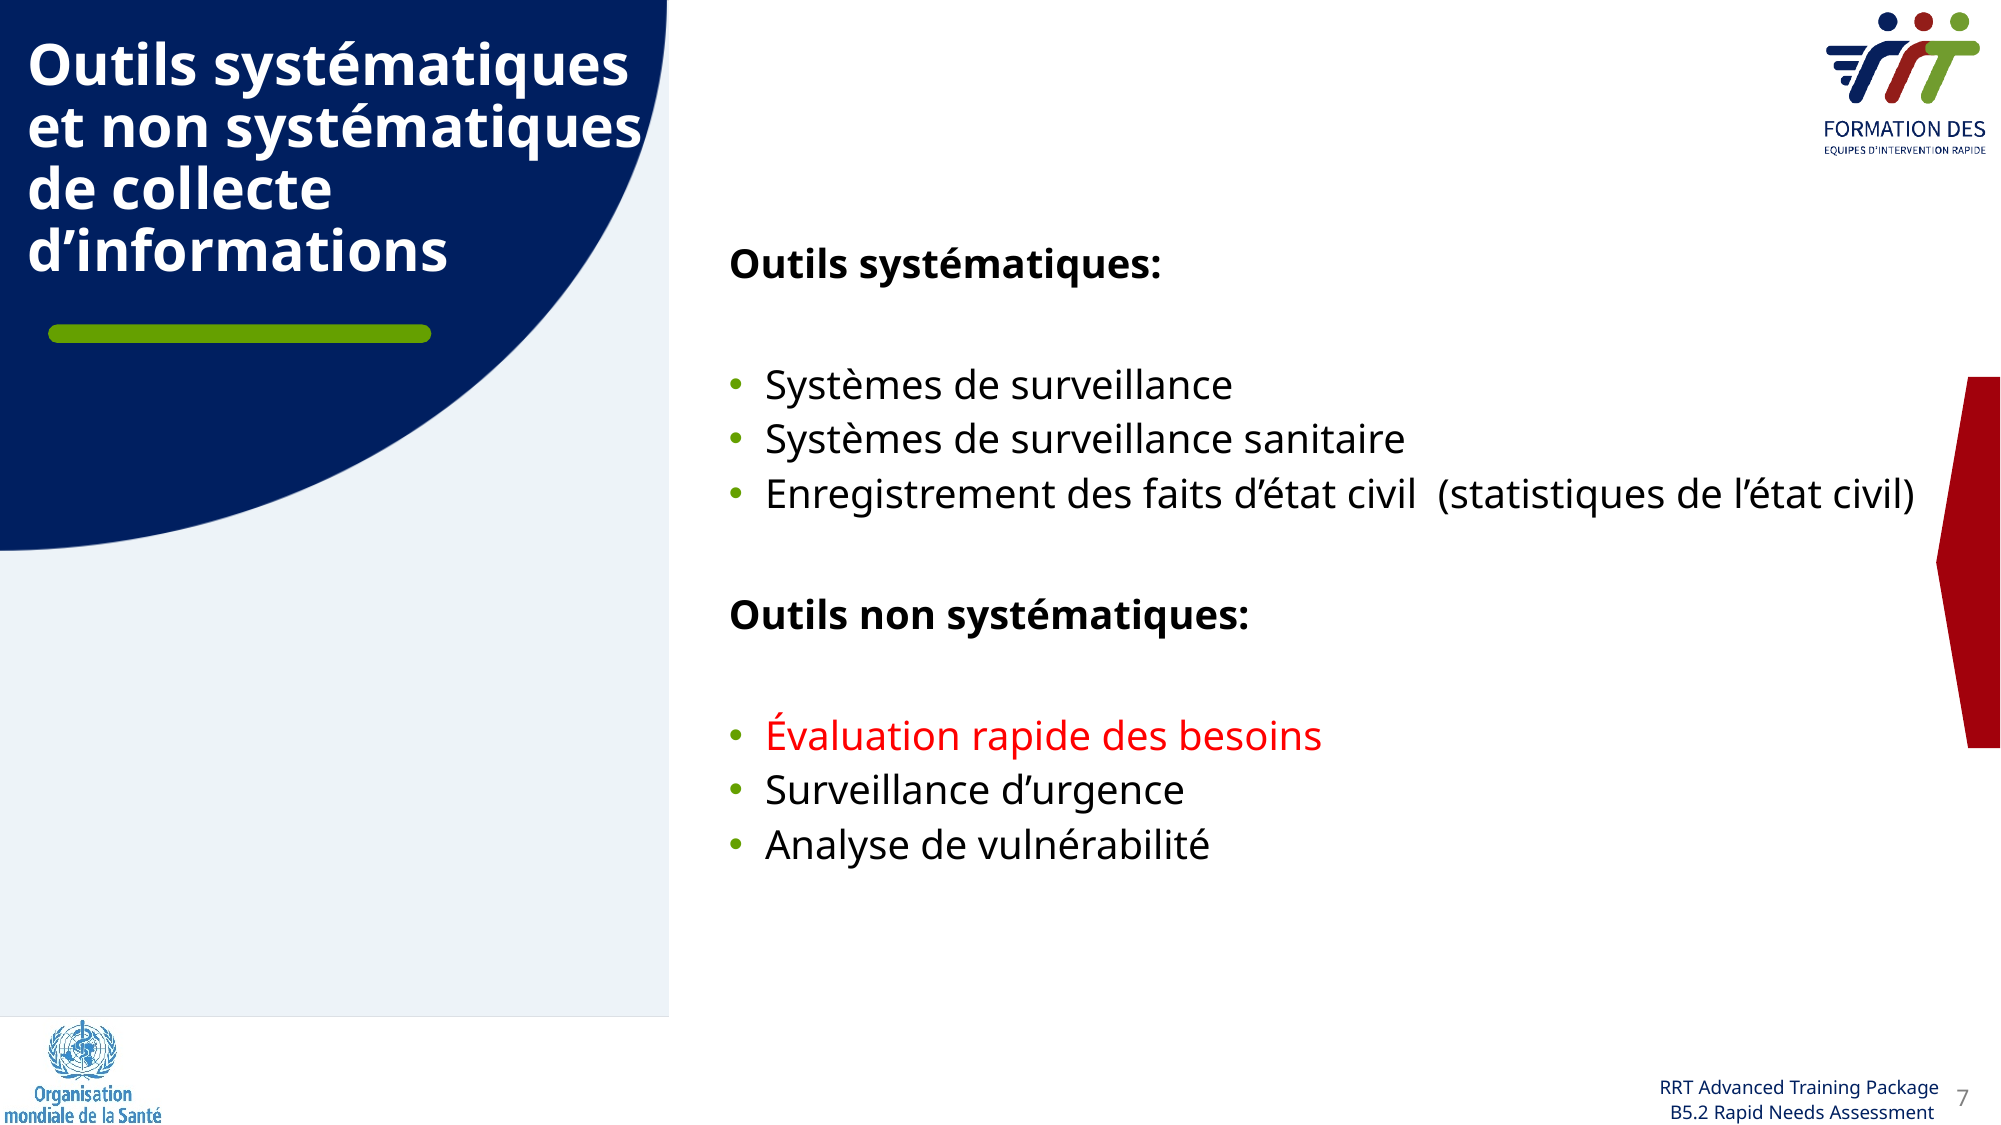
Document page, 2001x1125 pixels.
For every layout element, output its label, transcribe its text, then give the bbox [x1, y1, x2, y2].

picture [0, 0, 669, 1124]
title Outils systématiques et non systématiques de collecte d’informations [19, 16, 670, 303]
list Outils systématiques: Systèmes de surveillance Systèmes de surveillance sanitaire Enregistrement des faits d’état civil (statistiques de l’état civil) Outils non systématiques: Évaluation rapide des besoins Surveillance d’urgence Analyse de vulnérabilité [700, 225, 1937, 900]
picture [1824, 11, 1986, 156]
